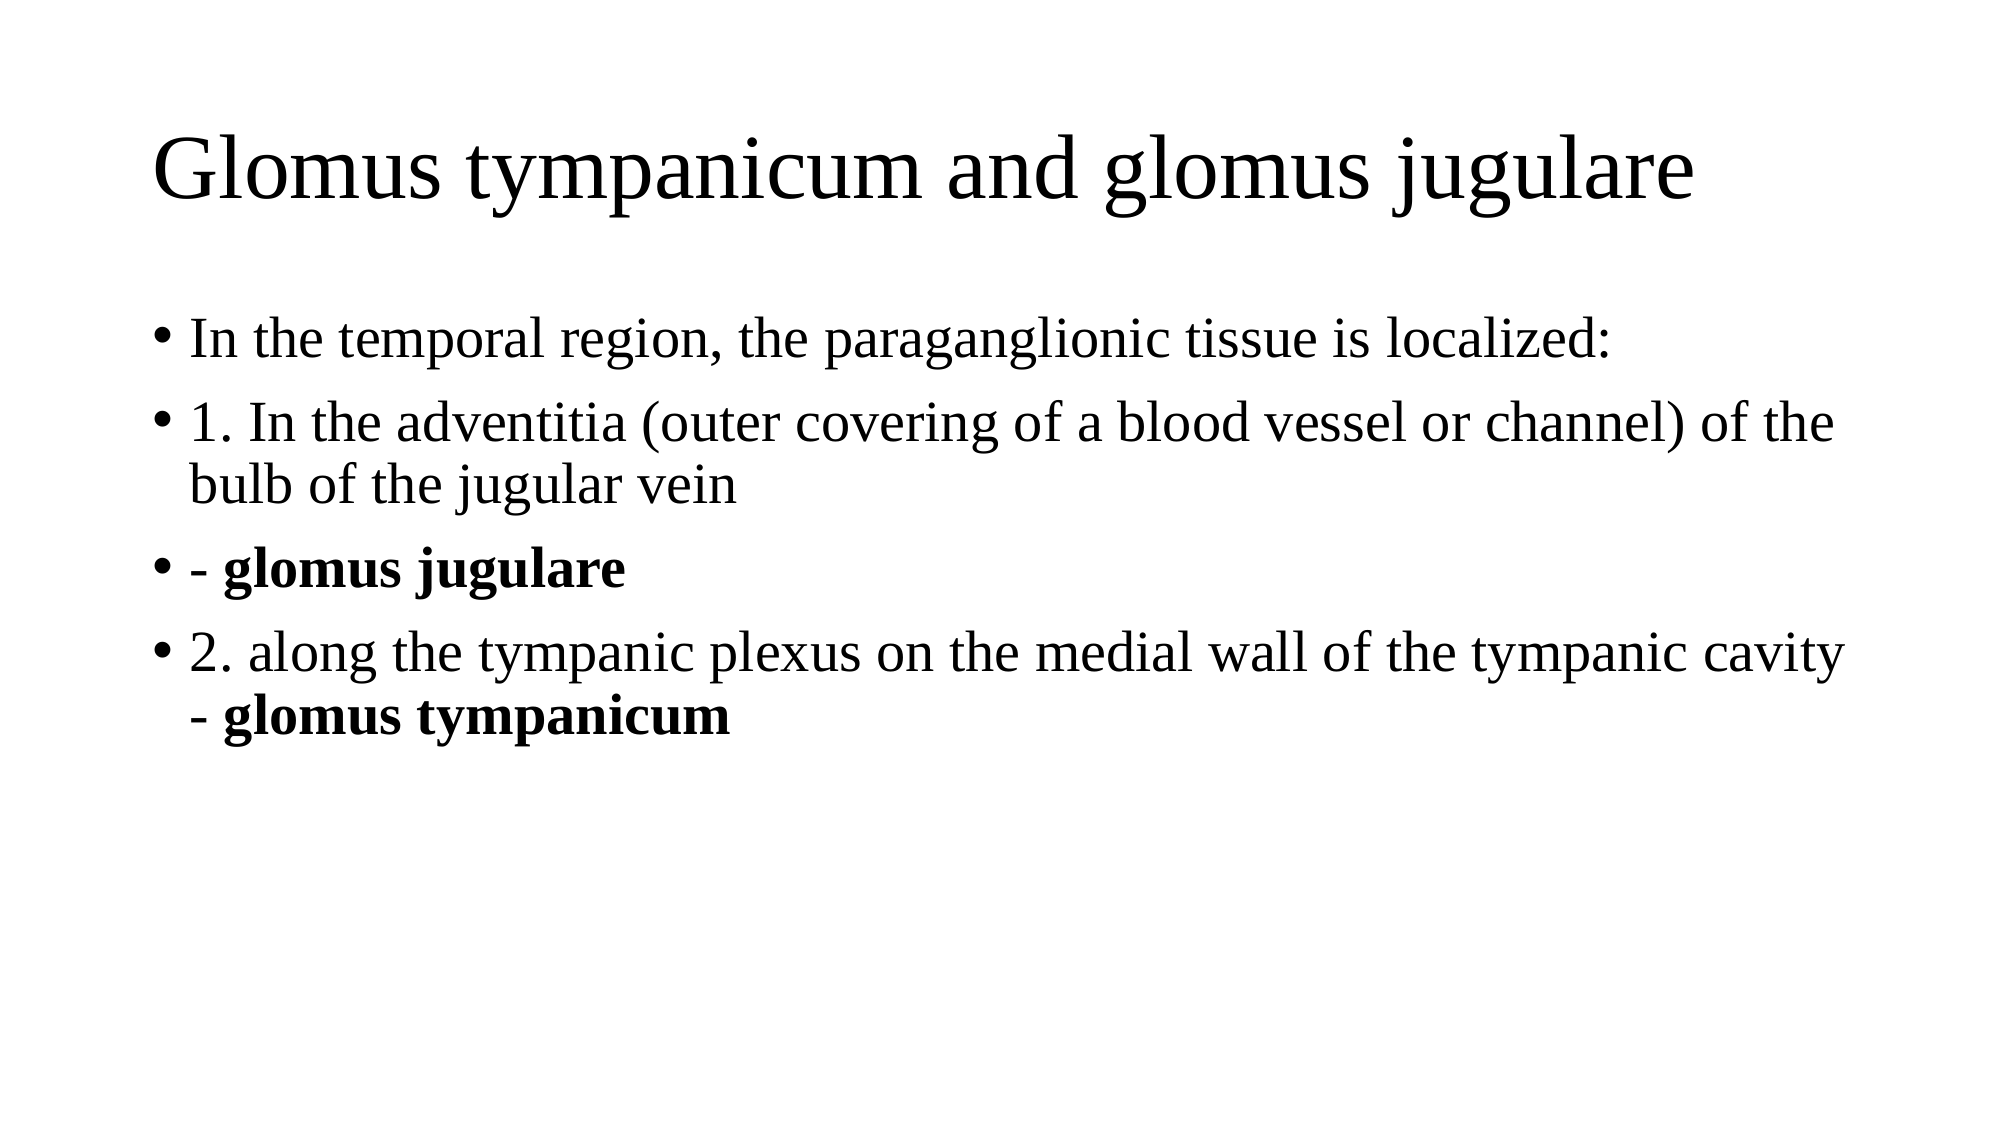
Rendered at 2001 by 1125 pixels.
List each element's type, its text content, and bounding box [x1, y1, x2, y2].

title Glomus tympanicum and glomus jugulare [137, 59, 1863, 278]
list In the temporal region, the paraganglionic tissue is localized: 1. In the adventitia (outer covering of a blood vessel or channel) of the bulb of the jugular vein - glomus jugulare 2. along the tympanic plexus on the medial wall of the tympanic cavity - glomus tympanicum [137, 299, 1863, 1014]
